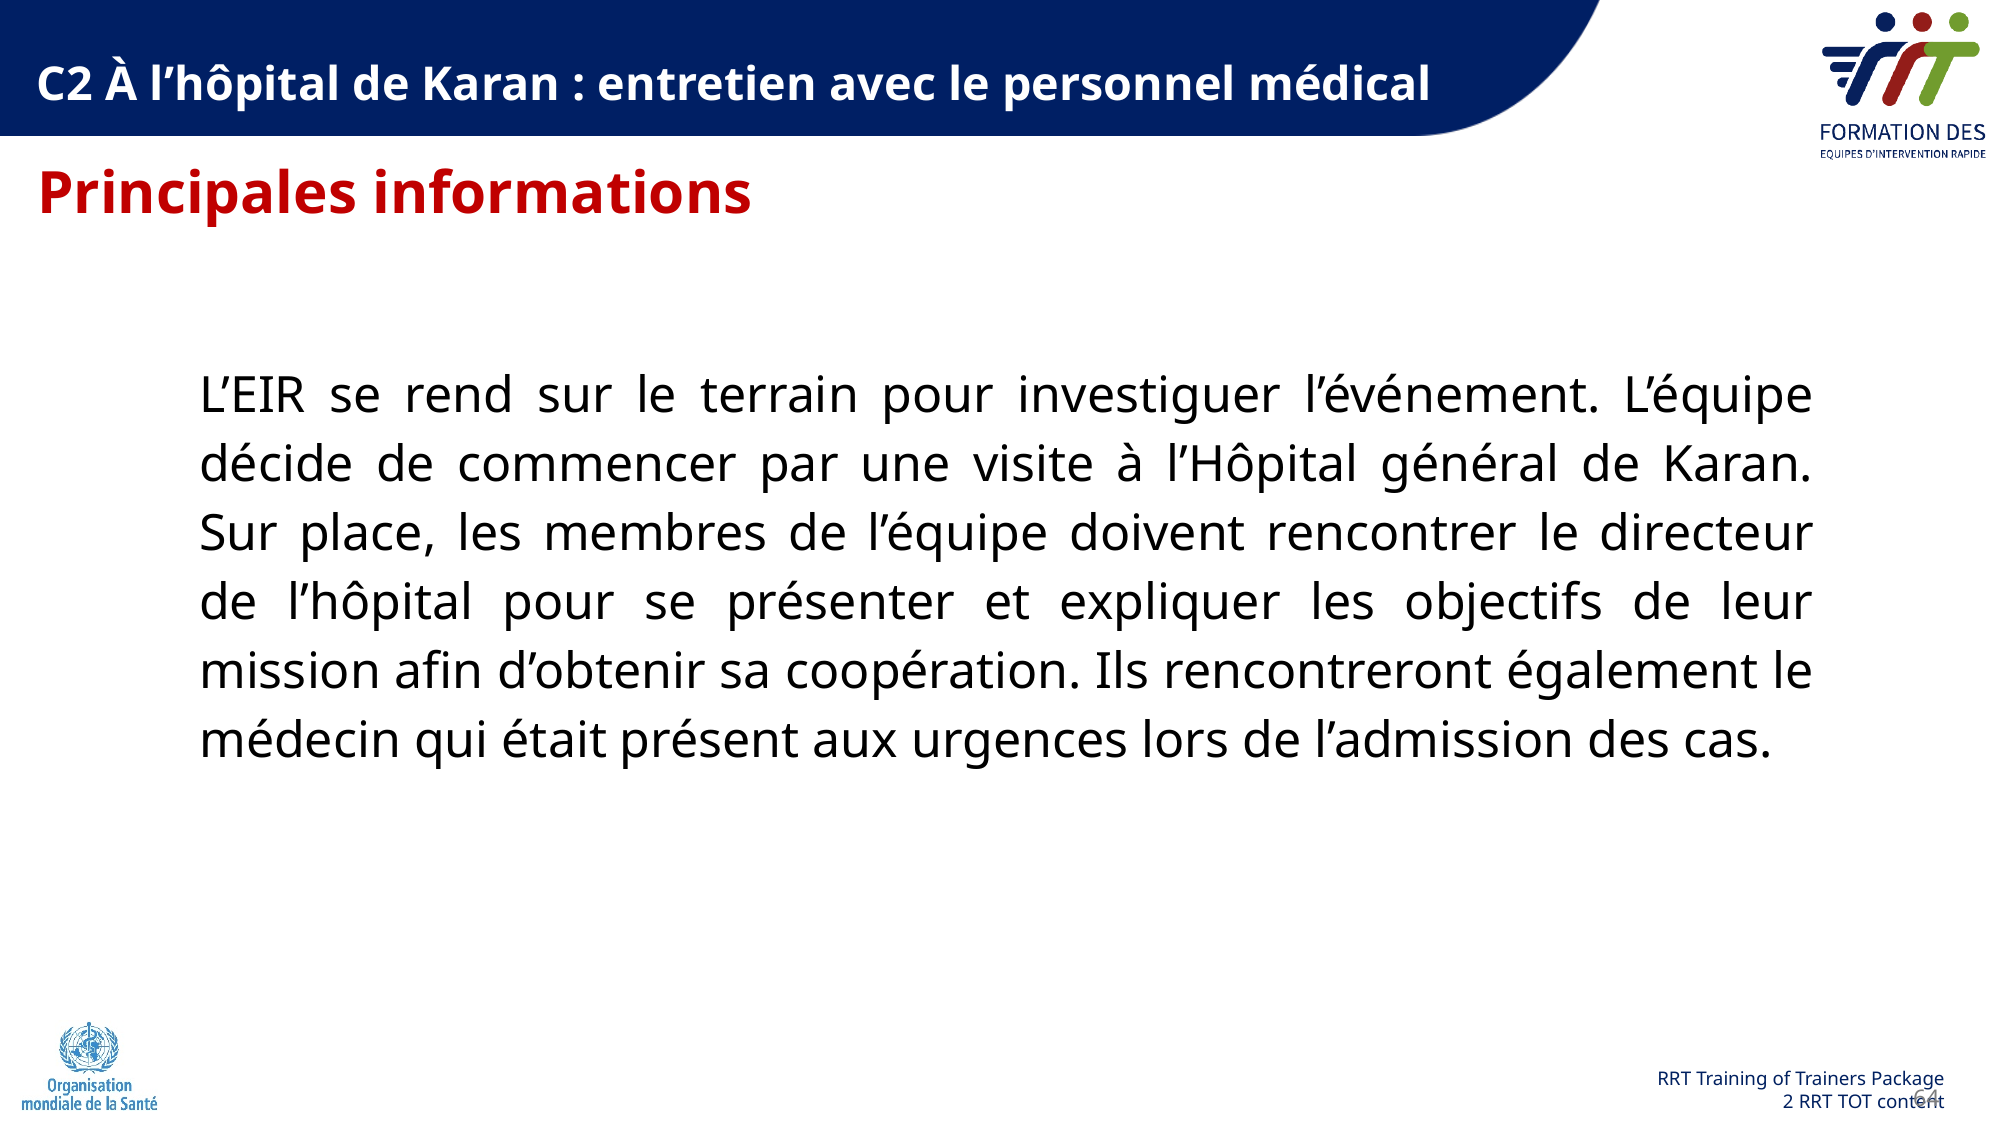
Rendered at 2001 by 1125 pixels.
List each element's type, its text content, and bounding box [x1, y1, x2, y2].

picture [0, 0, 1623, 136]
title C2 À l’hôpital de Karan : entretien avec le personnel médical [28, 52, 1528, 160]
picture [20, 1020, 158, 1111]
text_box Principales informations [29, 147, 760, 233]
picture [1820, 11, 1986, 160]
text_box L’EIR se rend sur le terrain pour investiguer l’événement. L’équipe décide de commencer par une visite à l’Hôpital général de Karan. Sur place, les membres de l’équipe doivent rencontrer le directeur de l’hôpital pour se présenter et expliquer les objectifs de leur mission afin d’obtenir sa coopération. Ils rencontreront également le médecin qui était présent aux urgences lors de l’admission des cas. [184, 345, 1830, 775]
